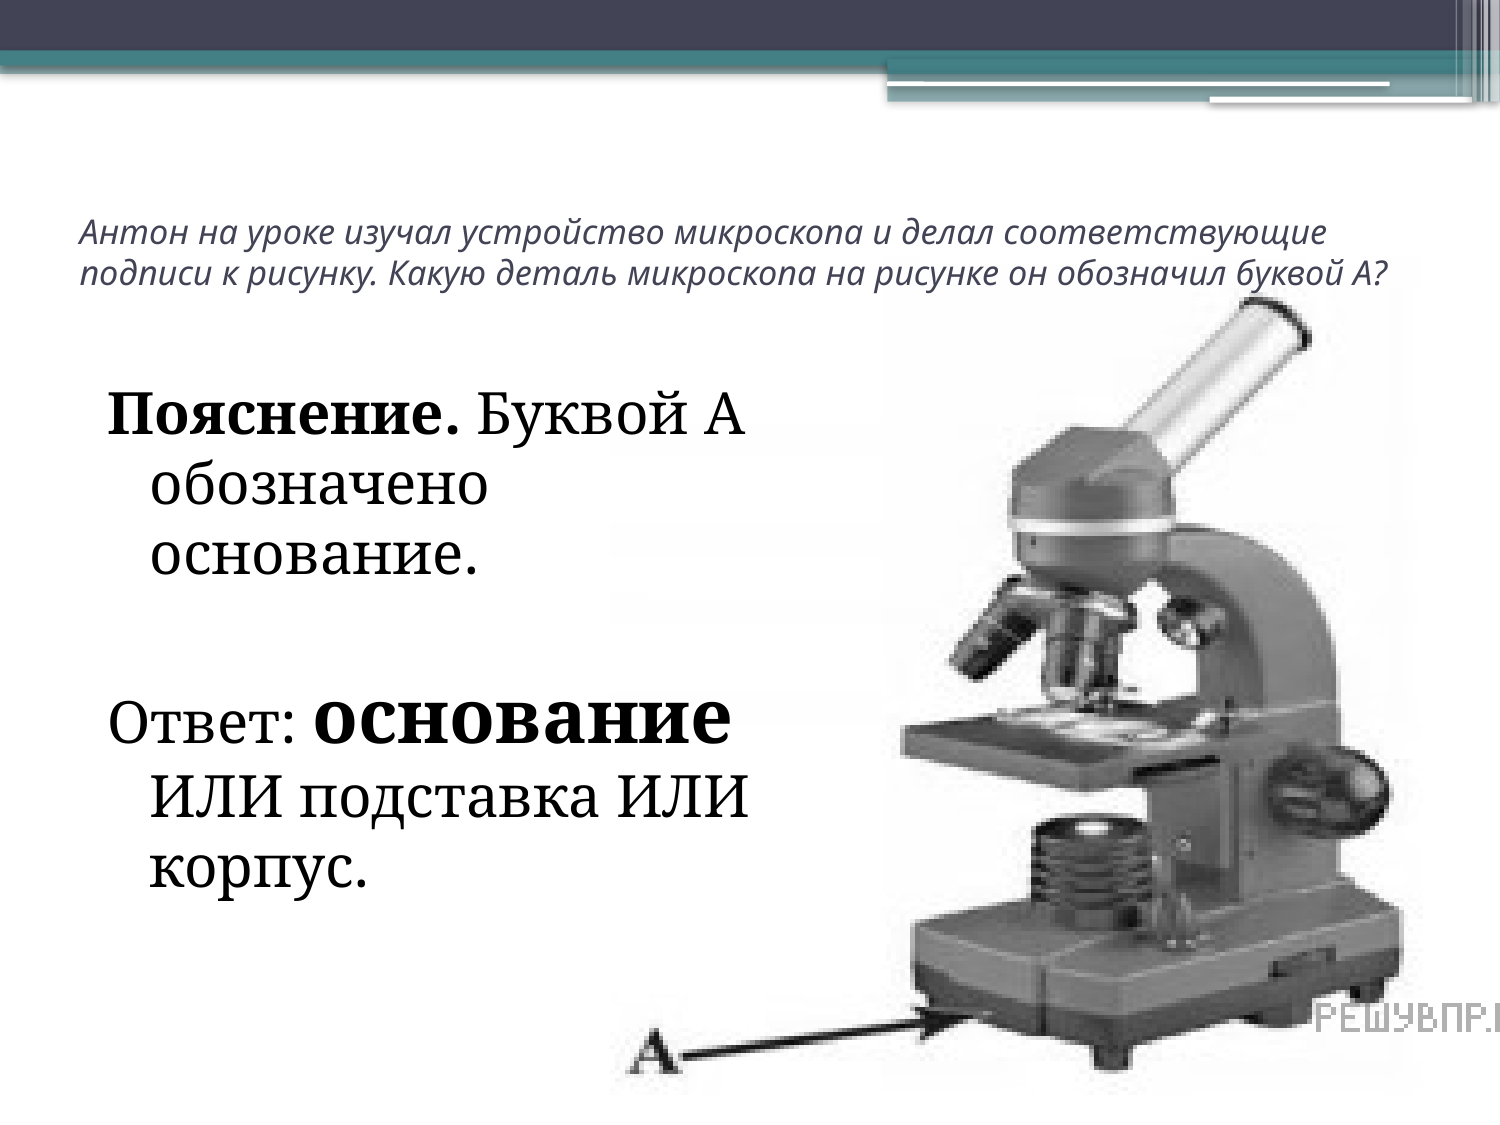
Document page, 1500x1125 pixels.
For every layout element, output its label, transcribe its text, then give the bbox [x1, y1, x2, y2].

list Пояснение. Буквой А обозначено основание. Ответ: основание ИЛИ подставка ИЛИ корпус. [75, 368, 565, 1079]
title Антон на уроке изучал устройство микроскопа и делал соответствующие подписи к рисунку. Какую деталь микроскопа на рисунке он обозначил буквой А? [64, 184, 1415, 360]
picture [572, 255, 1500, 1125]
